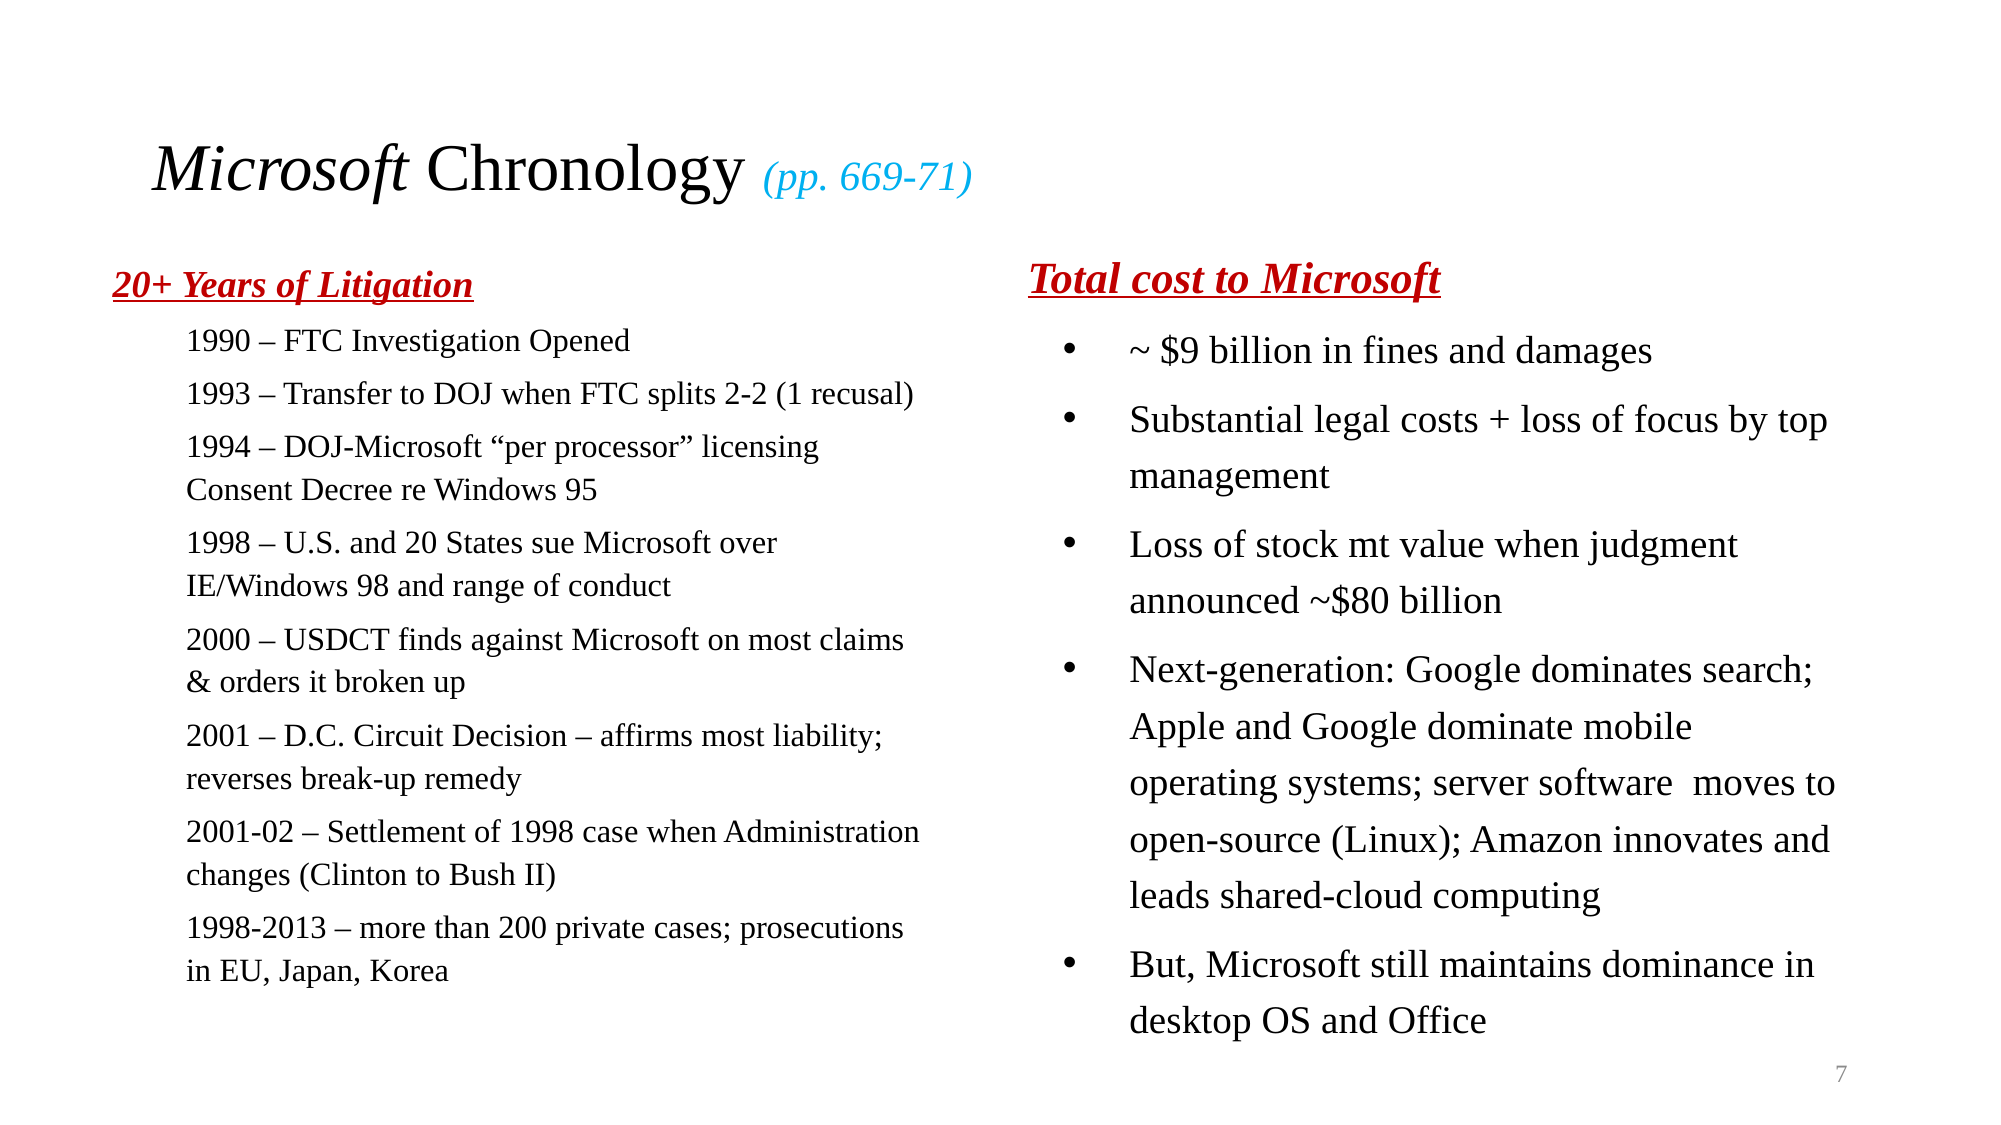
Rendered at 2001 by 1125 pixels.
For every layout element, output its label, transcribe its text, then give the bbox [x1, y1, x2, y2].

list Total cost to Microsoft ~ $9 billion in fines and damages Substantial legal costs + loss of focus by top management Loss of stock mt value when judgment announced ~$80 billion Next-generation: Google dominates search; Apple and Google dominate mobile operating systems; server software moves to open-source (Linux); Amazon innovates and leads shared-cloud computing But, Microsoft still maintains dominance in desktop OS and Office [1012, 247, 1863, 1073]
title Microsoft Chronology (pp. 669-71) [137, 59, 1863, 278]
list 20+ Years of Litigation 1990 – FTC Investigation Opened 1993 – Transfer to DOJ when FTC splits 2-2 (1 recusal) 1994 – DOJ-Microsoft “per processor” licensing Consent Decree re Windows 95 1998 – U.S. and 20 States sue Microsoft over IE/Windows 98 and range of conduct 2000 – USDCT finds against Microsoft on most claims & orders it broken up 2001 – D.C. Circuit Decision – affirms most liability; reverses break-up remedy 2001-02 – Settlement of 1998 case when Administration changes (Clinton to Bush II) 1998-2013 – more than 200 private cases; prosecutions in EU, Japan, Korea [97, 247, 948, 1013]
slide_number 7 [1412, 1042, 1863, 1103]
